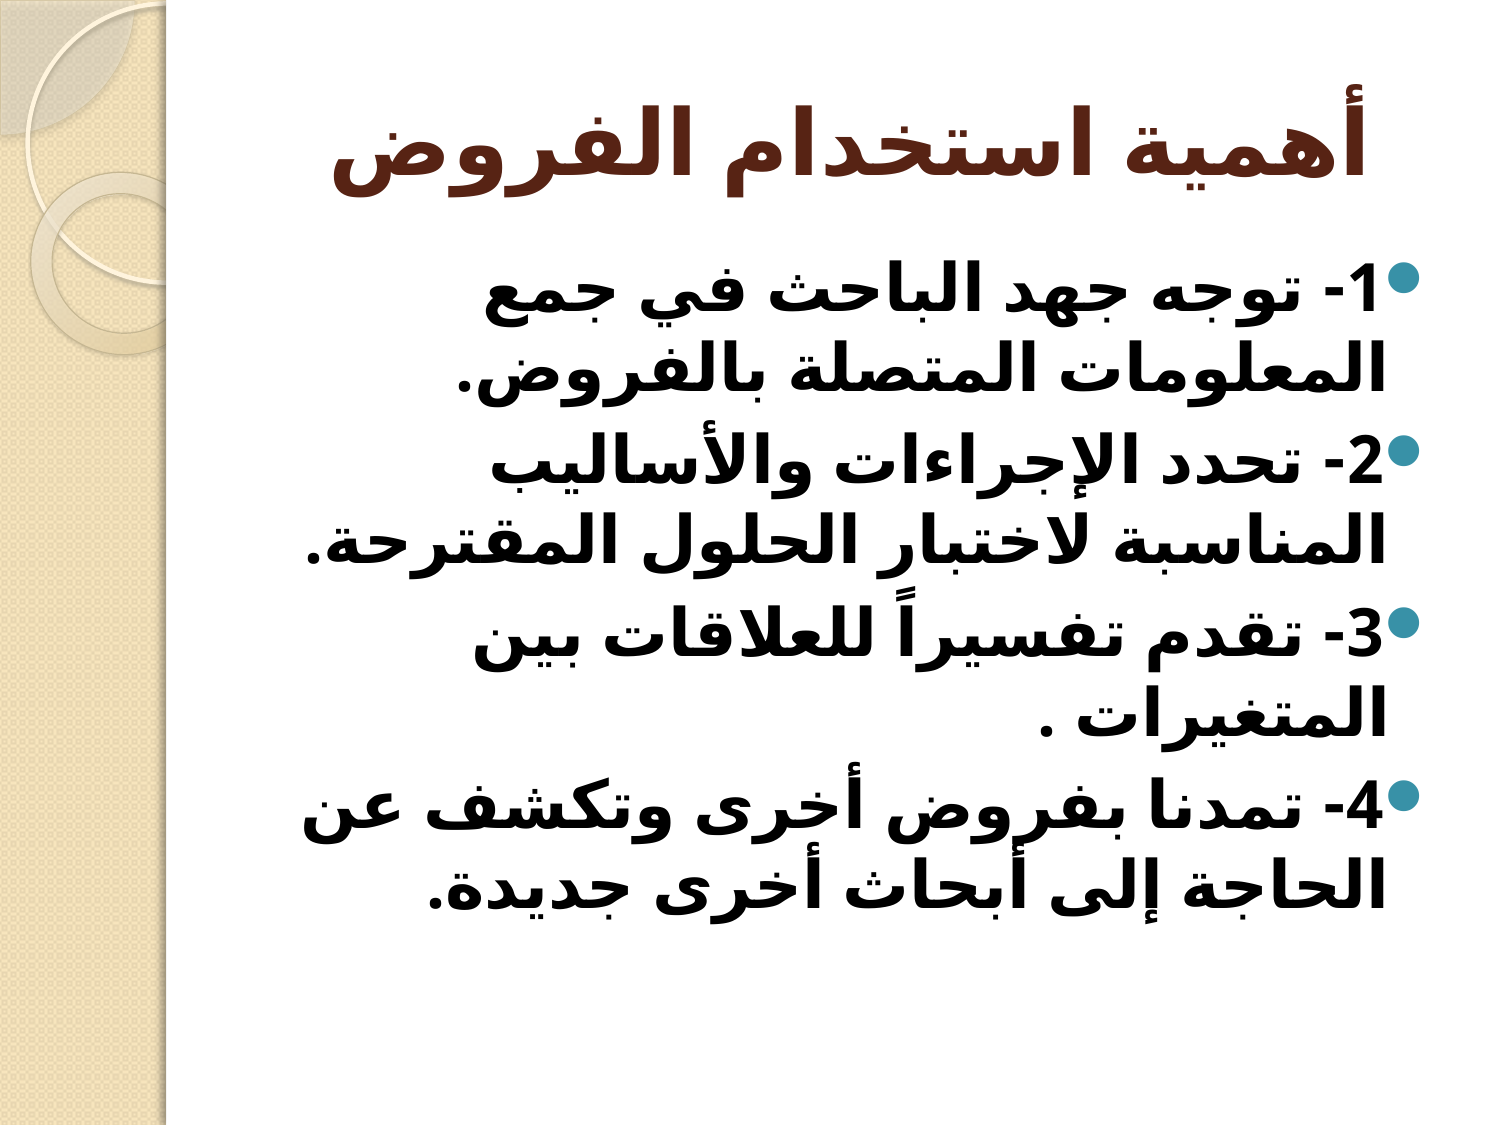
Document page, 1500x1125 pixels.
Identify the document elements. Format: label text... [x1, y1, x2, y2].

list 1- توجه جهد الباحث في جمع المعلومات المتصلة بالفروض. 2- تحدد الإجراءات والأساليب المناسبة لاختبار الحلول المقترحة. 3- تقدم تفسيراً للعلاقات بين المتغيرات . 4- تمدنا بفروض أخرى وتكشف عن الحاجة إلى أبحاث أخرى جديدة. [235, 237, 1466, 1025]
title أهمية استخدام الفروض [235, 45, 1466, 233]
